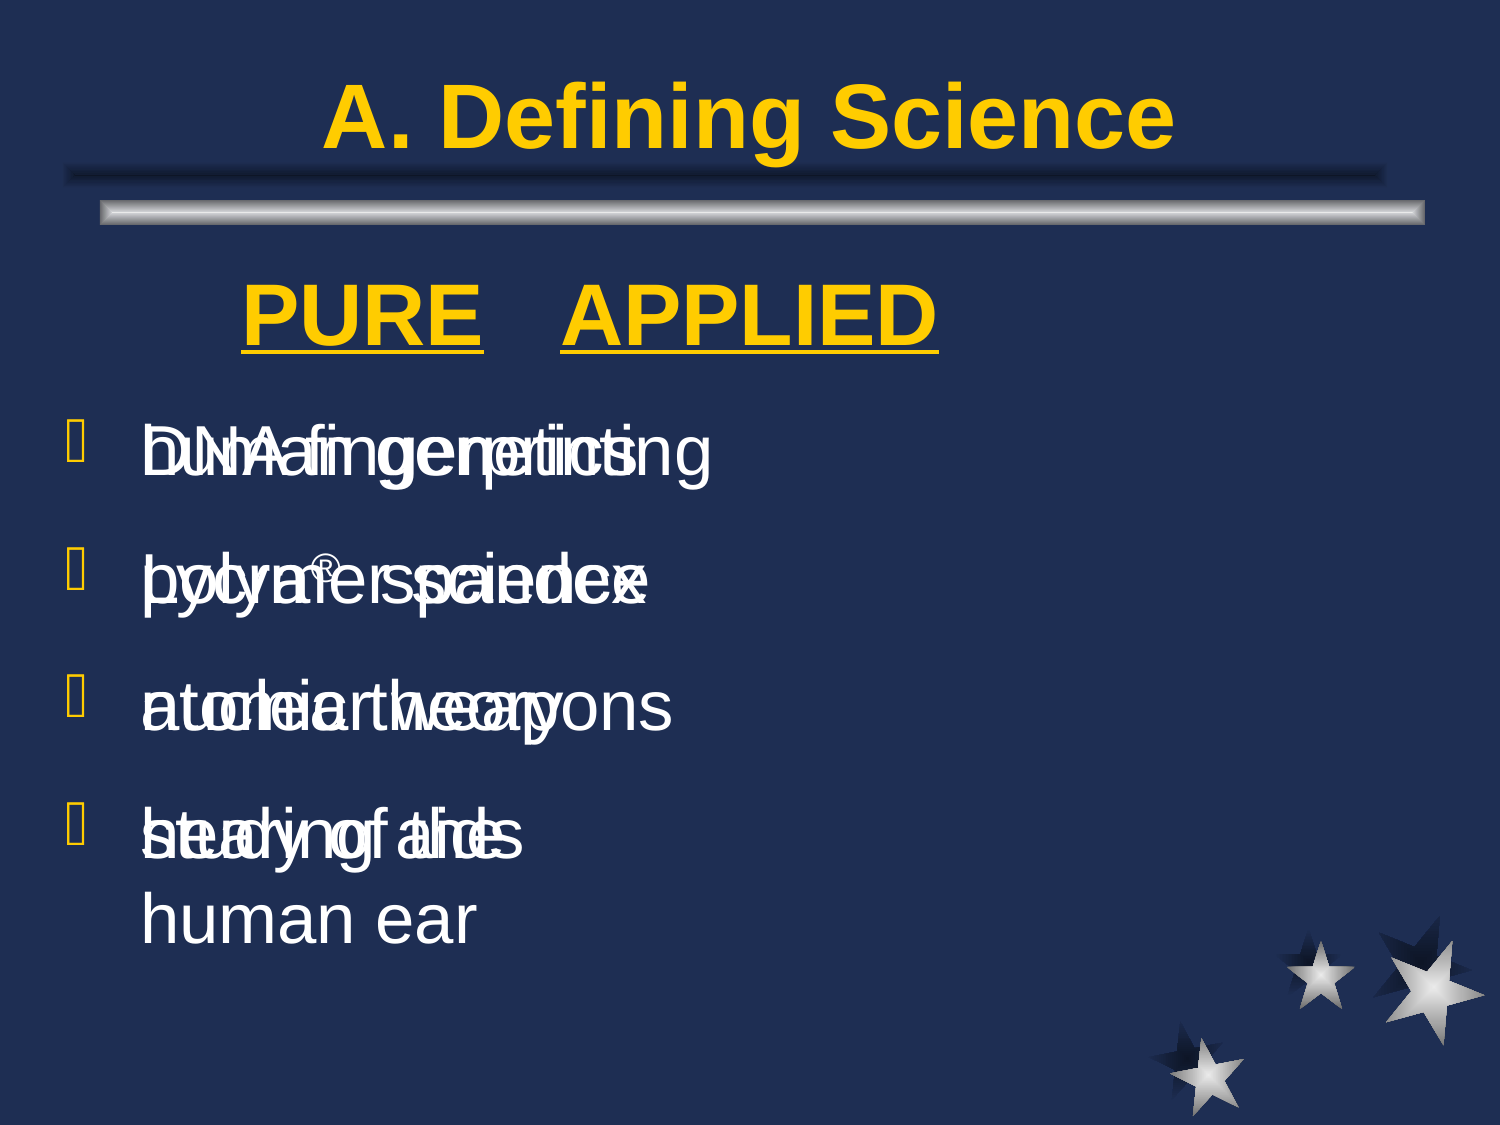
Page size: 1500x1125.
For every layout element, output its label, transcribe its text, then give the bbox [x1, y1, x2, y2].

title A. Defining Science [112, 37, 1388, 176]
list APPLIED DNA fingerprinting Lycra® spandex nuclear weapons hearing aids [49, 249, 1451, 1076]
